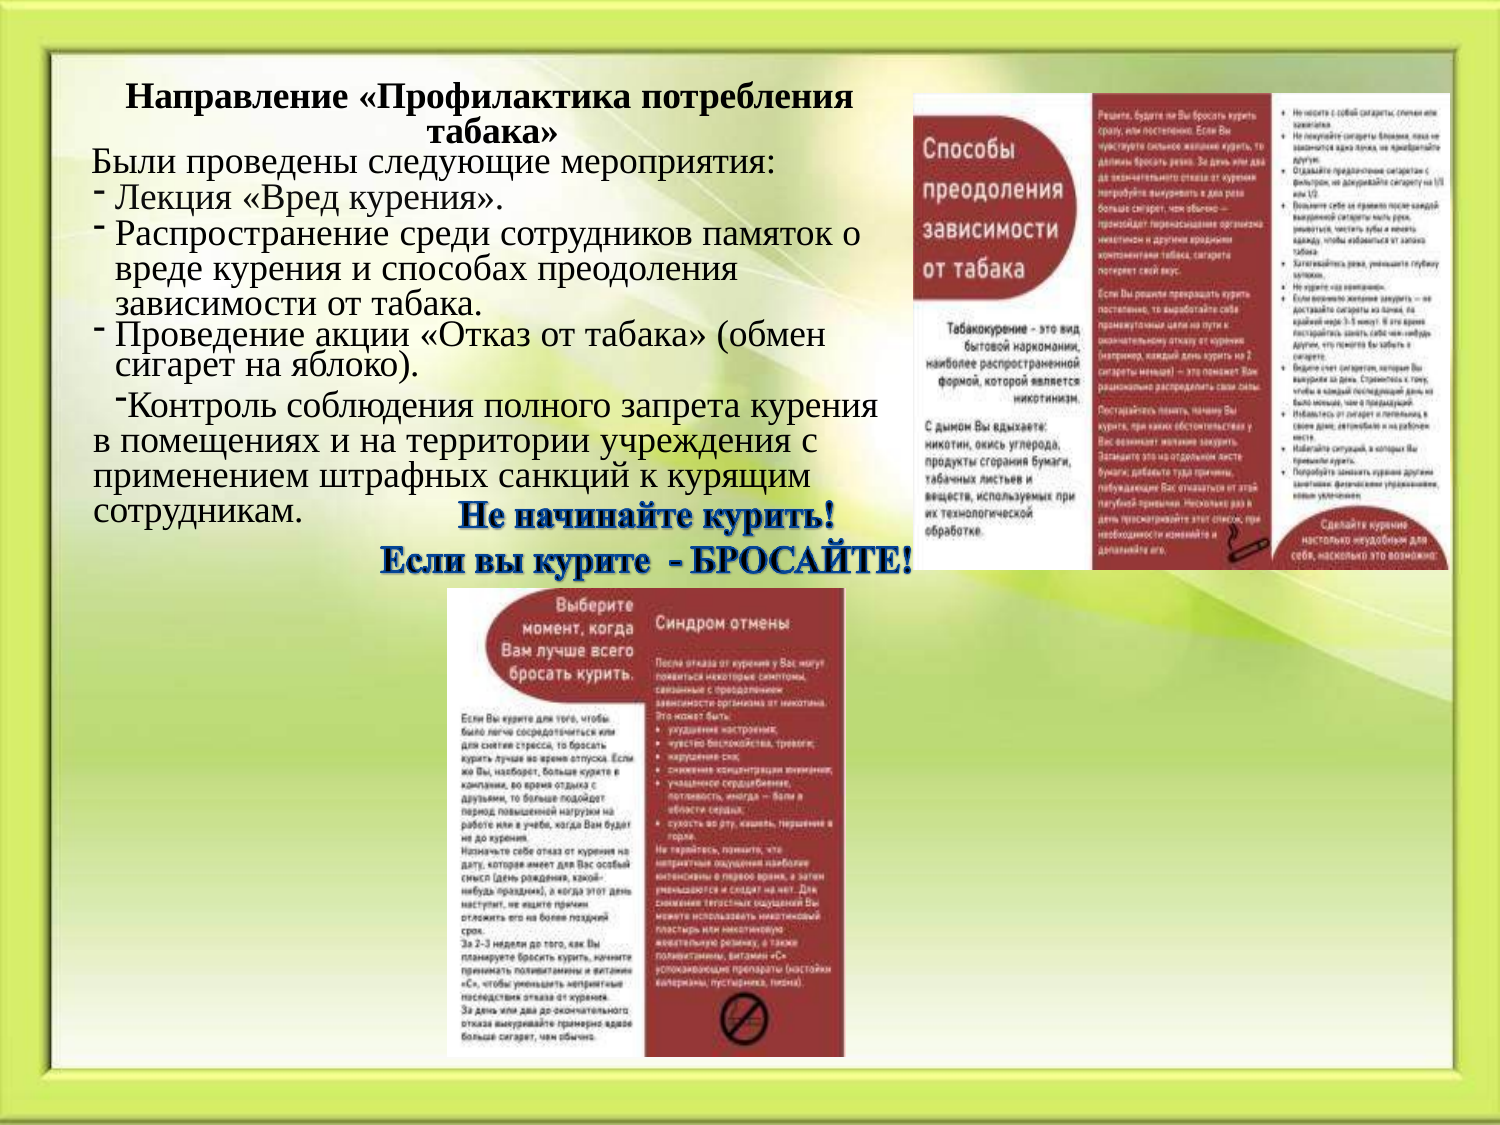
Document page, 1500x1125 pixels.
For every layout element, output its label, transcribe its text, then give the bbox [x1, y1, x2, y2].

text_box Направление «Профилактика потребления табака» Были проведены следующие мероприятия: Лекция «Вред курения». Распространение среди сотрудников памяток о вреде курения и способах преодоления зависимости от табака. Проведение акции «Отказ от табака» (обмен сигарет на яблоко). Контроль соблюдения полного запрета курения в помещениях и на территории учреждения с применением штрафных санкций к курящим сотрудникам. [91, 68, 882, 530]
picture [0, 0, 1500, 1125]
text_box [377, 497, 915, 1058]
